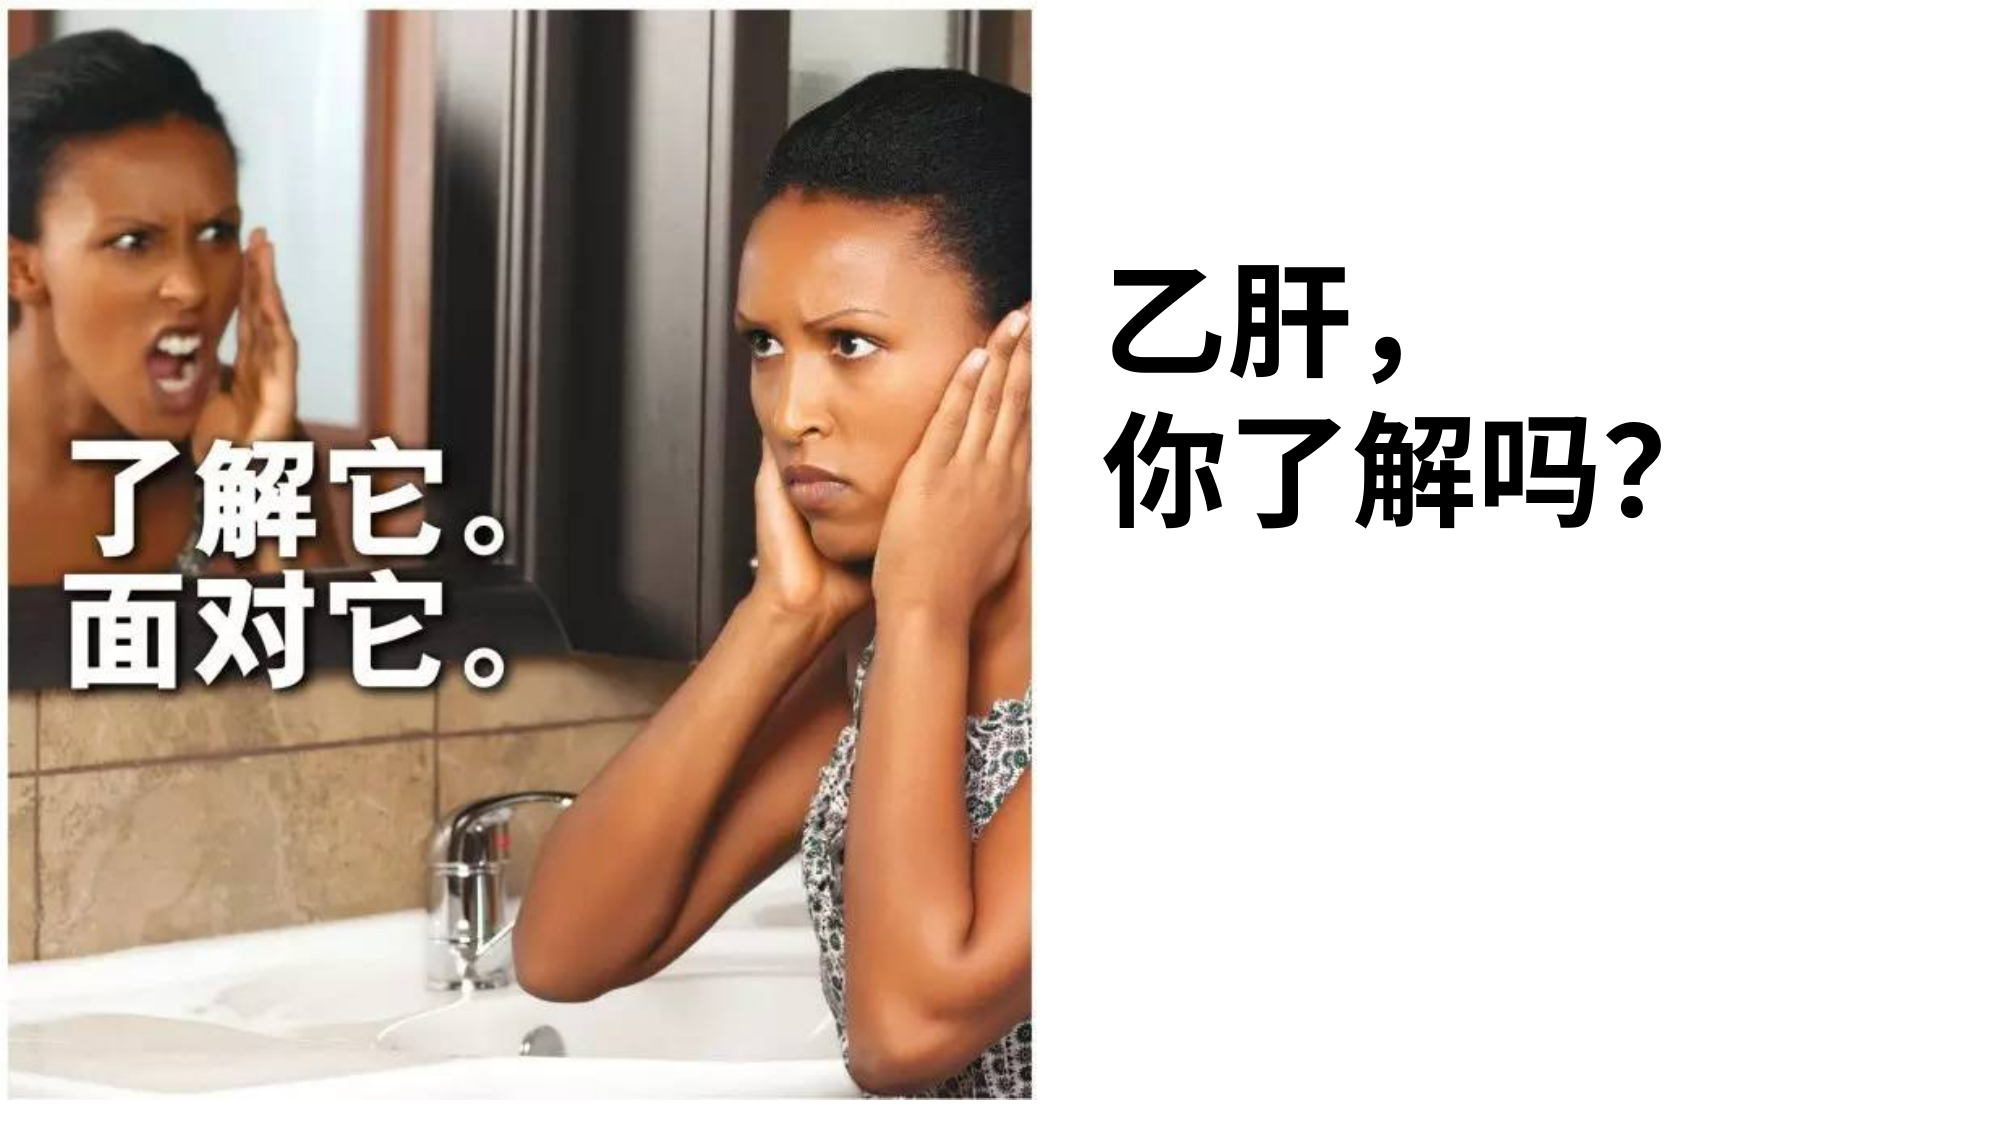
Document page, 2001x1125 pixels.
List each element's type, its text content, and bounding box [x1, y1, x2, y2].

picture [0, 0, 1037, 1100]
title 乙肝， 你了解吗？ [1087, 158, 1861, 550]
